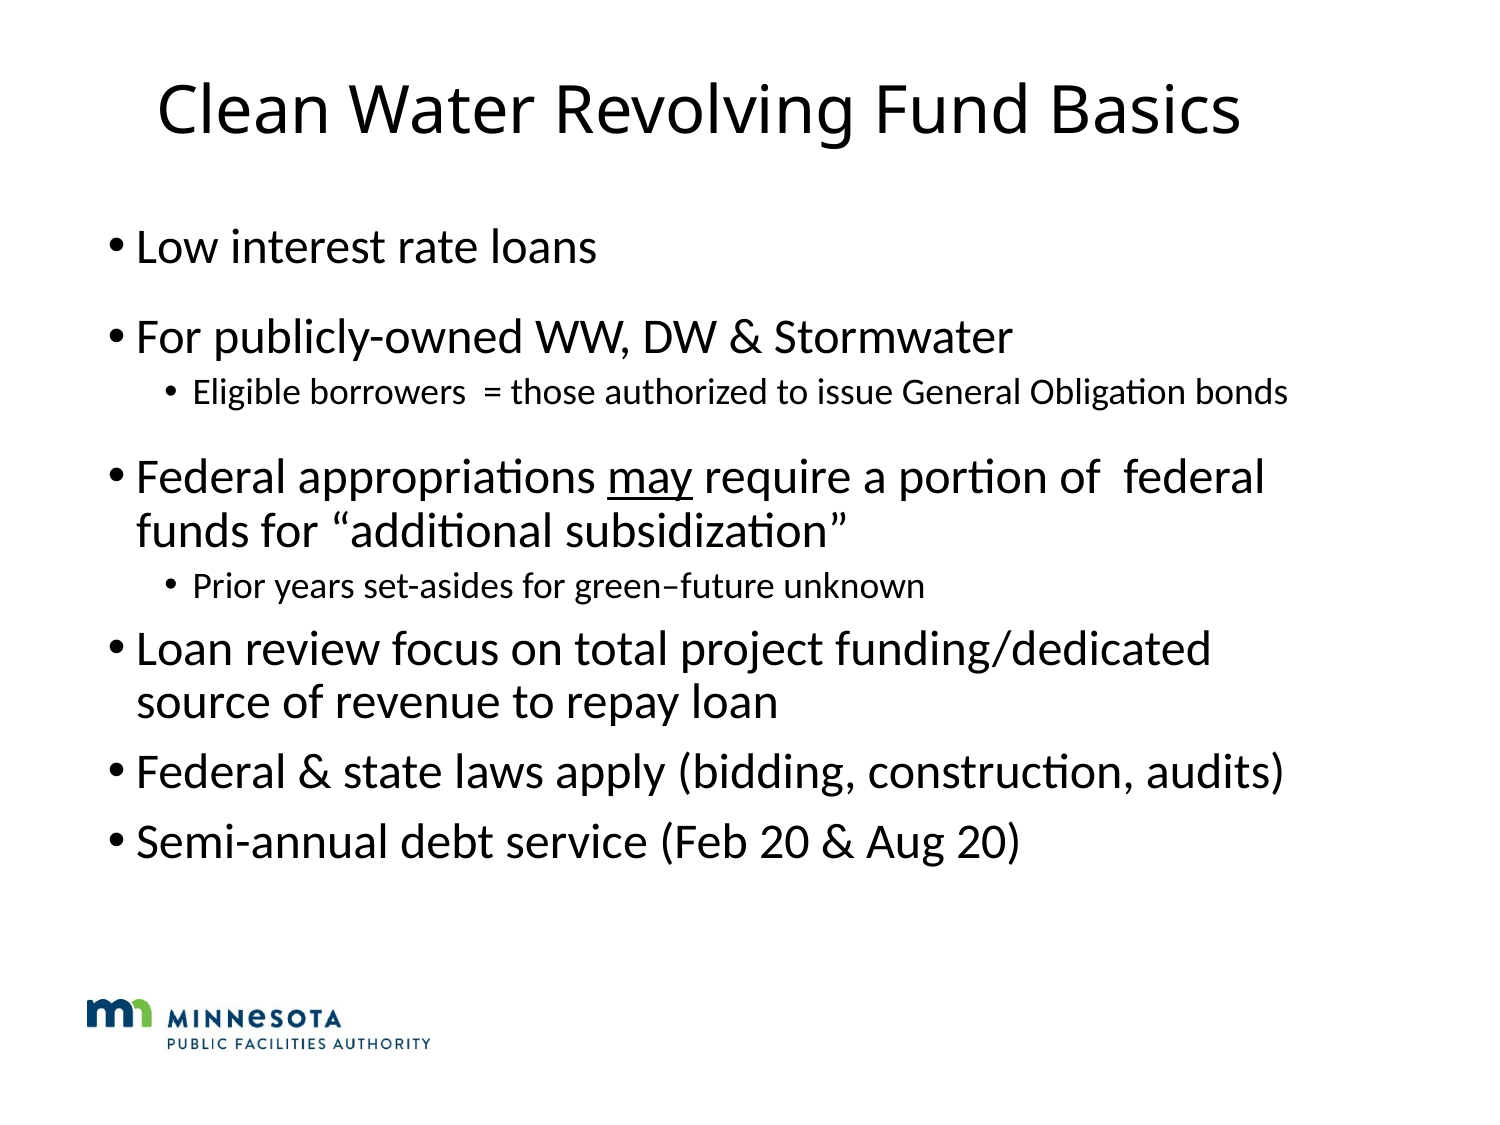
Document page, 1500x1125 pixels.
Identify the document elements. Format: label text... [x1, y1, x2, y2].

title Clean Water Revolving Fund Basics [75, 37, 1325, 188]
list Low interest rate loans For publicly-owned WW, DW & Stormwater Eligible borrowers = those authorized to issue General Obligation bonds Federal appropriations may require a portion of federal funds for “additional subsidization” Prior years set-asides for green–future unknown Loan review focus on total project funding/dedicated source of revenue to repay loan Federal & state laws apply (bidding, construction, audits) Semi-annual debt service (Feb 20 & Aug 20) [93, 212, 1343, 1052]
picture [87, 999, 430, 1050]
